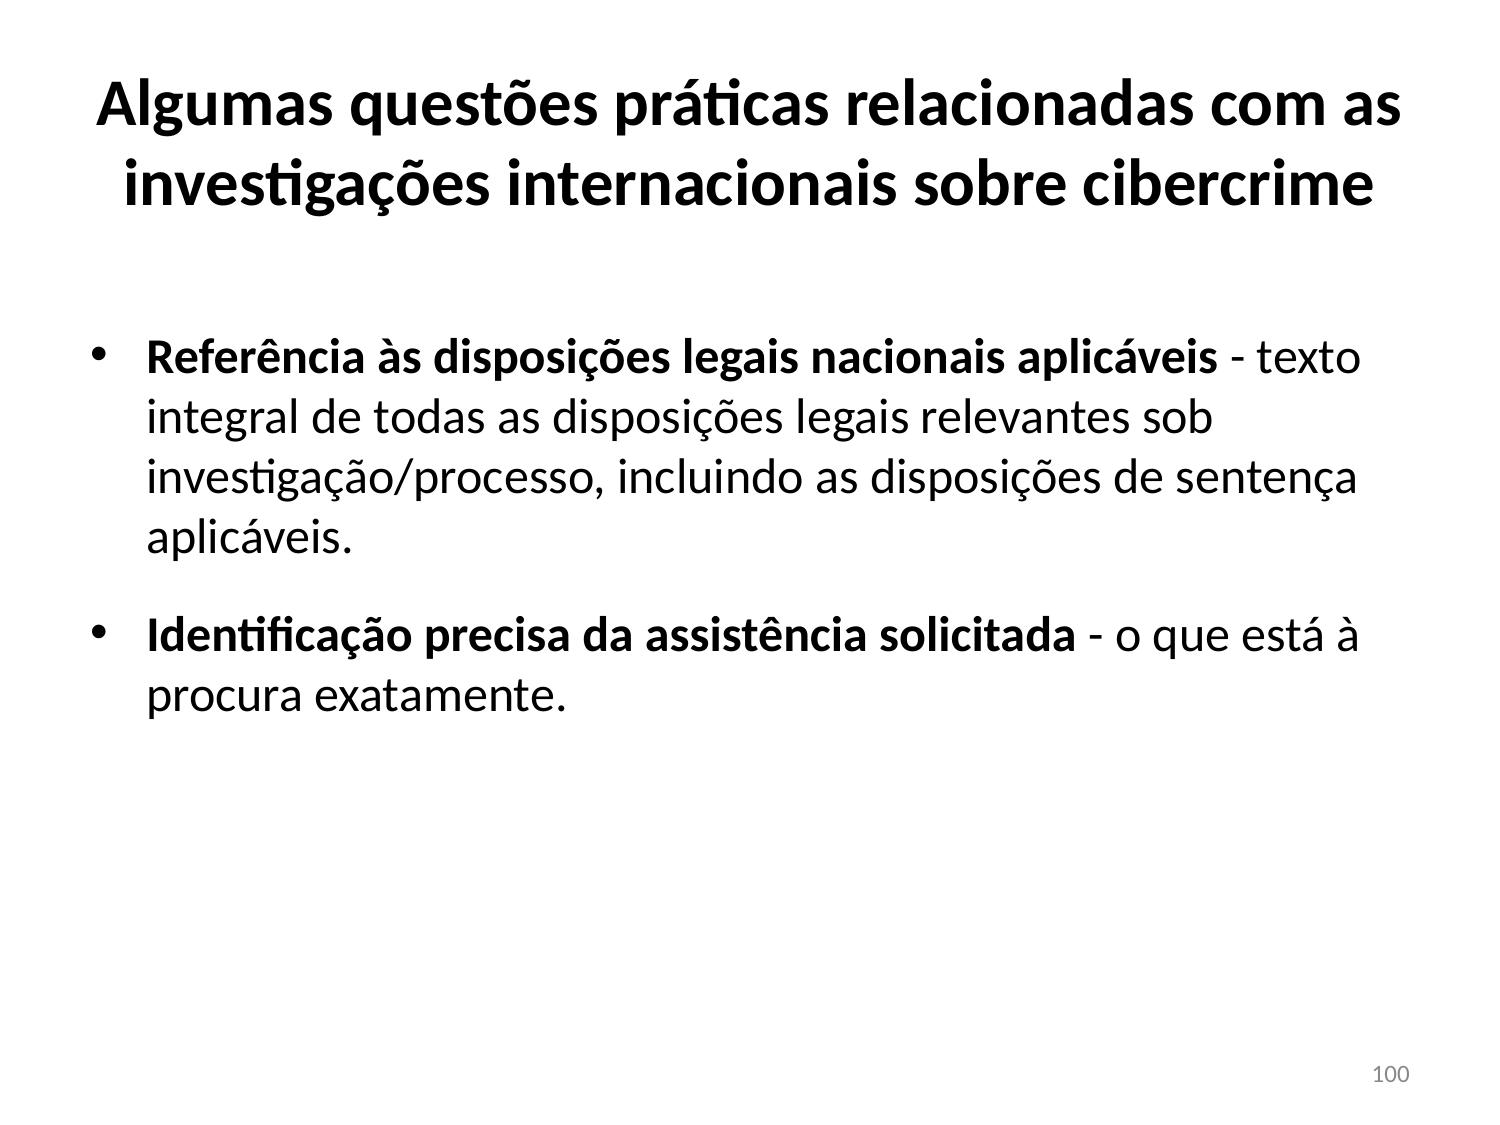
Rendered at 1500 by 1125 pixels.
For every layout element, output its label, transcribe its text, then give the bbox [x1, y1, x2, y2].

list Referência às disposições legais nacionais aplicáveis - texto integral de todas as disposições legais relevantes sob investigação/processo, incluindo as disposições de sentença aplicáveis. Identificação precisa da assistência solicitada - o que está à procura exatamente. [75, 316, 1425, 1005]
title Algumas questões práticas relacionadas com as investigações internacionais sobre cibercrime [75, 45, 1425, 233]
slide_number 100 [1074, 1042, 1425, 1103]
